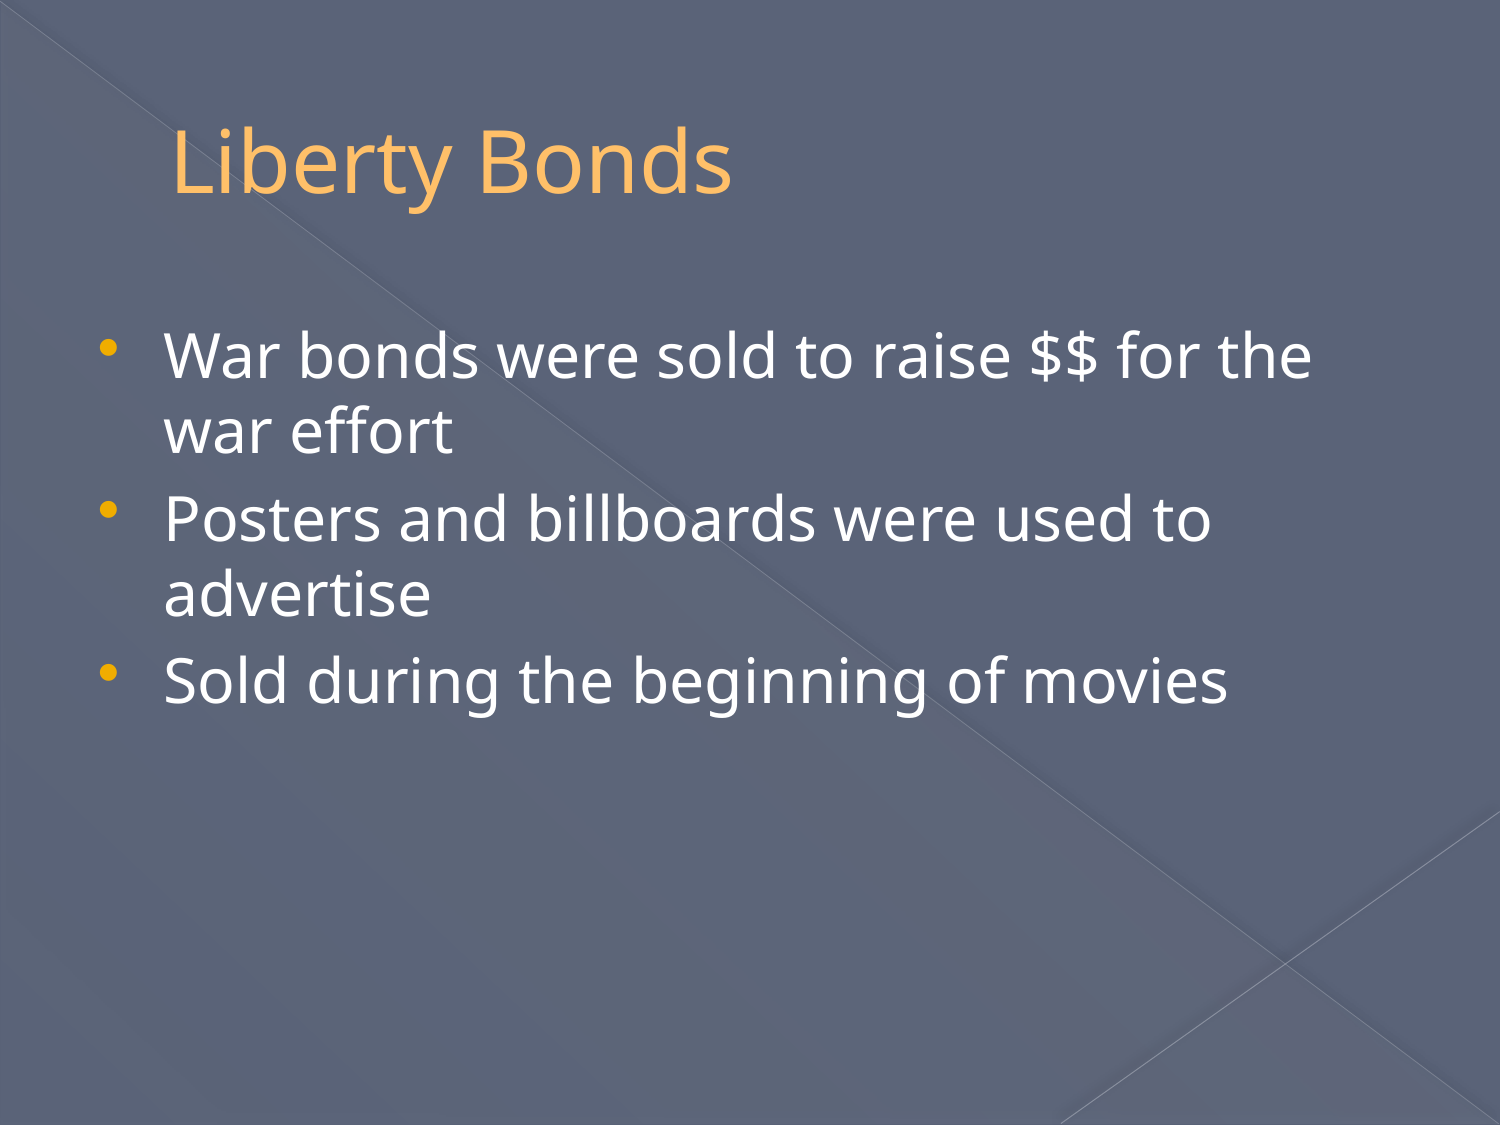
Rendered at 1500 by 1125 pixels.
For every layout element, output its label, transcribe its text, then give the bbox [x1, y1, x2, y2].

list War bonds were sold to raise $$ for the war effort Posters and billboards were used to advertise Sold during the beginning of movies [75, 308, 1425, 1059]
title Liberty Bonds [75, 43, 1425, 274]
